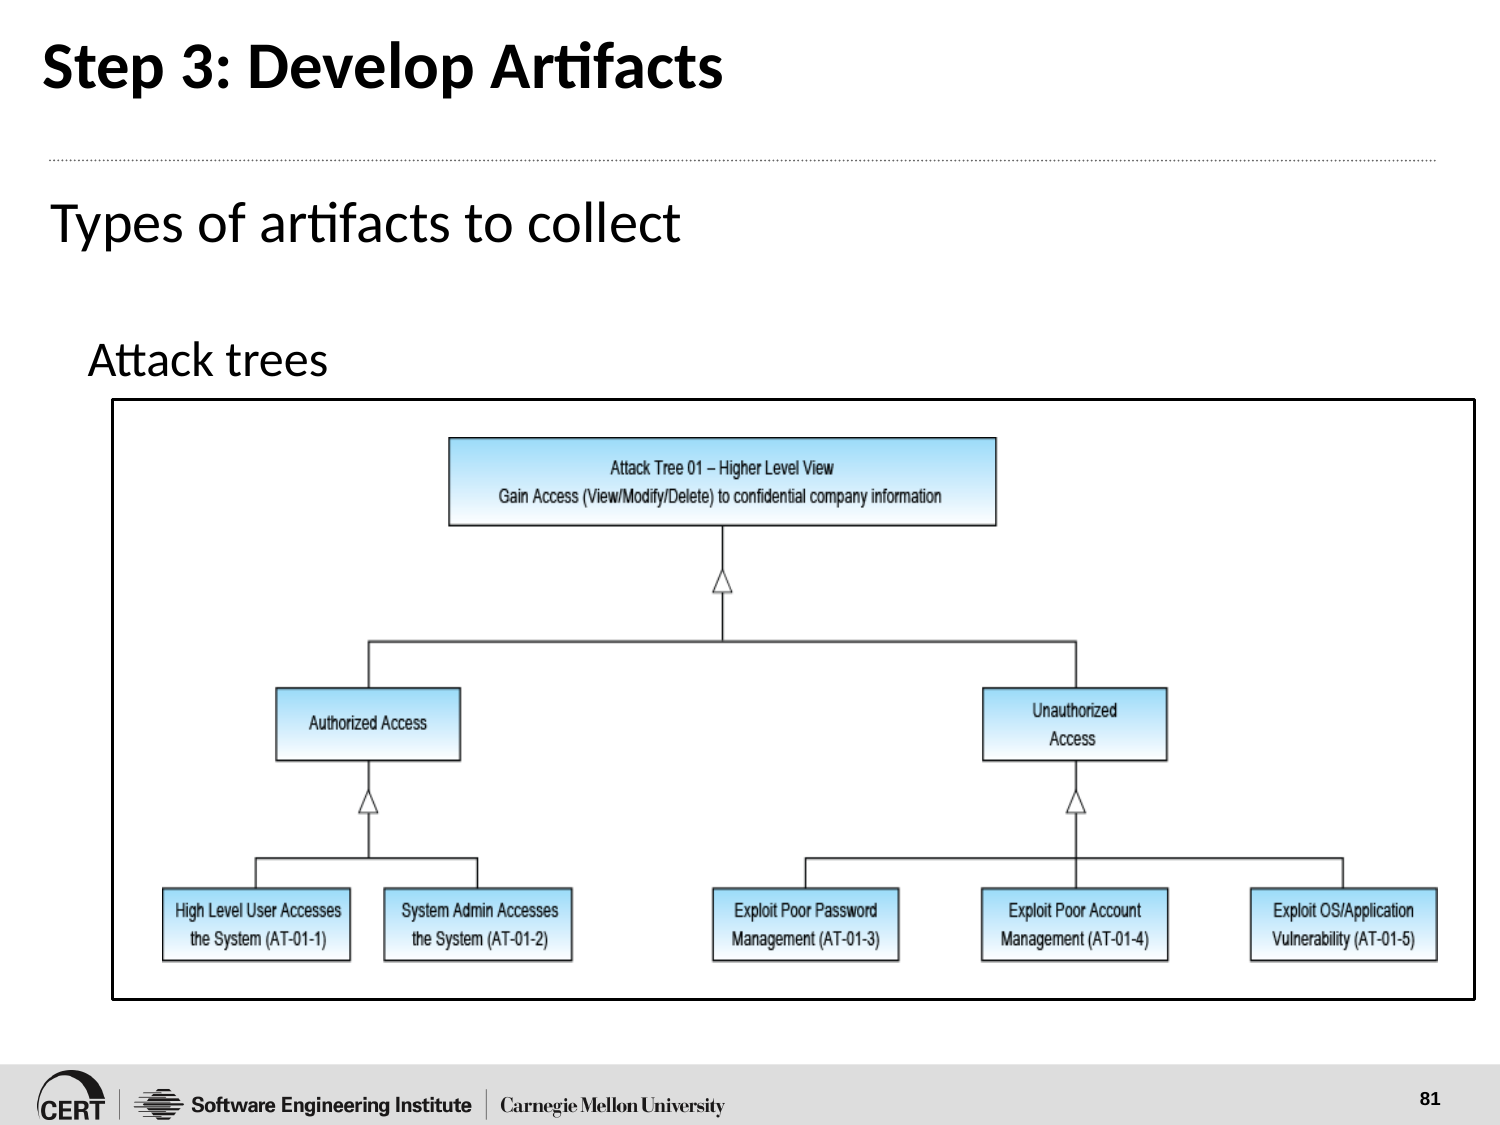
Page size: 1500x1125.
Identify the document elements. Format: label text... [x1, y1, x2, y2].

text_box [112, 399, 1475, 1000]
title Step 3: Develop Artifacts [42, 37, 1434, 155]
picture [37, 1069, 725, 1122]
picture [162, 437, 1438, 963]
list Types of artifacts to collect Attack trees [49, 187, 1438, 1001]
